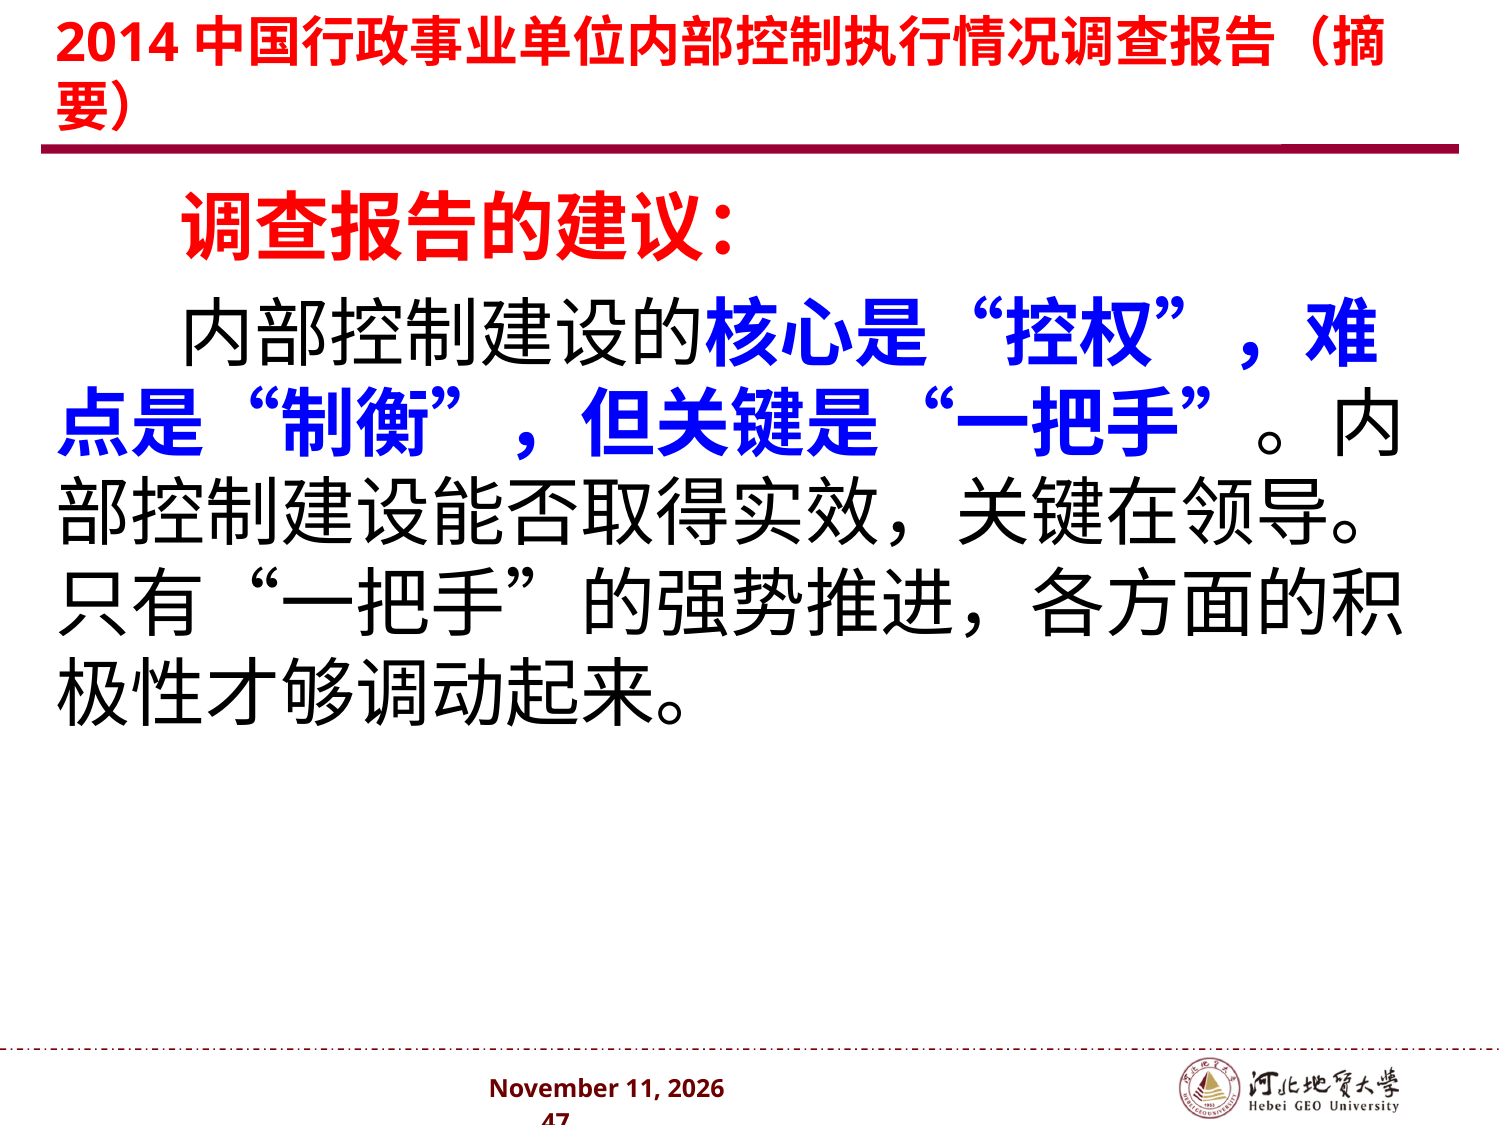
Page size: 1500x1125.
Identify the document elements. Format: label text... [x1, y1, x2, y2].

title 2014中国行政事业单位内部控制执行情况调查报告（摘要） [40, 18, 1460, 126]
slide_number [473, 1064, 990, 1109]
picture [1159, 1049, 1420, 1125]
list 调查报告的建议： 内部控制建设的核心是“控权”，难点是“制衡”，但关键是“一把手”。内部控制建设能否取得实效，关键在领导。只有“一把手”的强势推进，各方面的积极性才够调动起来。 [40, 172, 1460, 1036]
